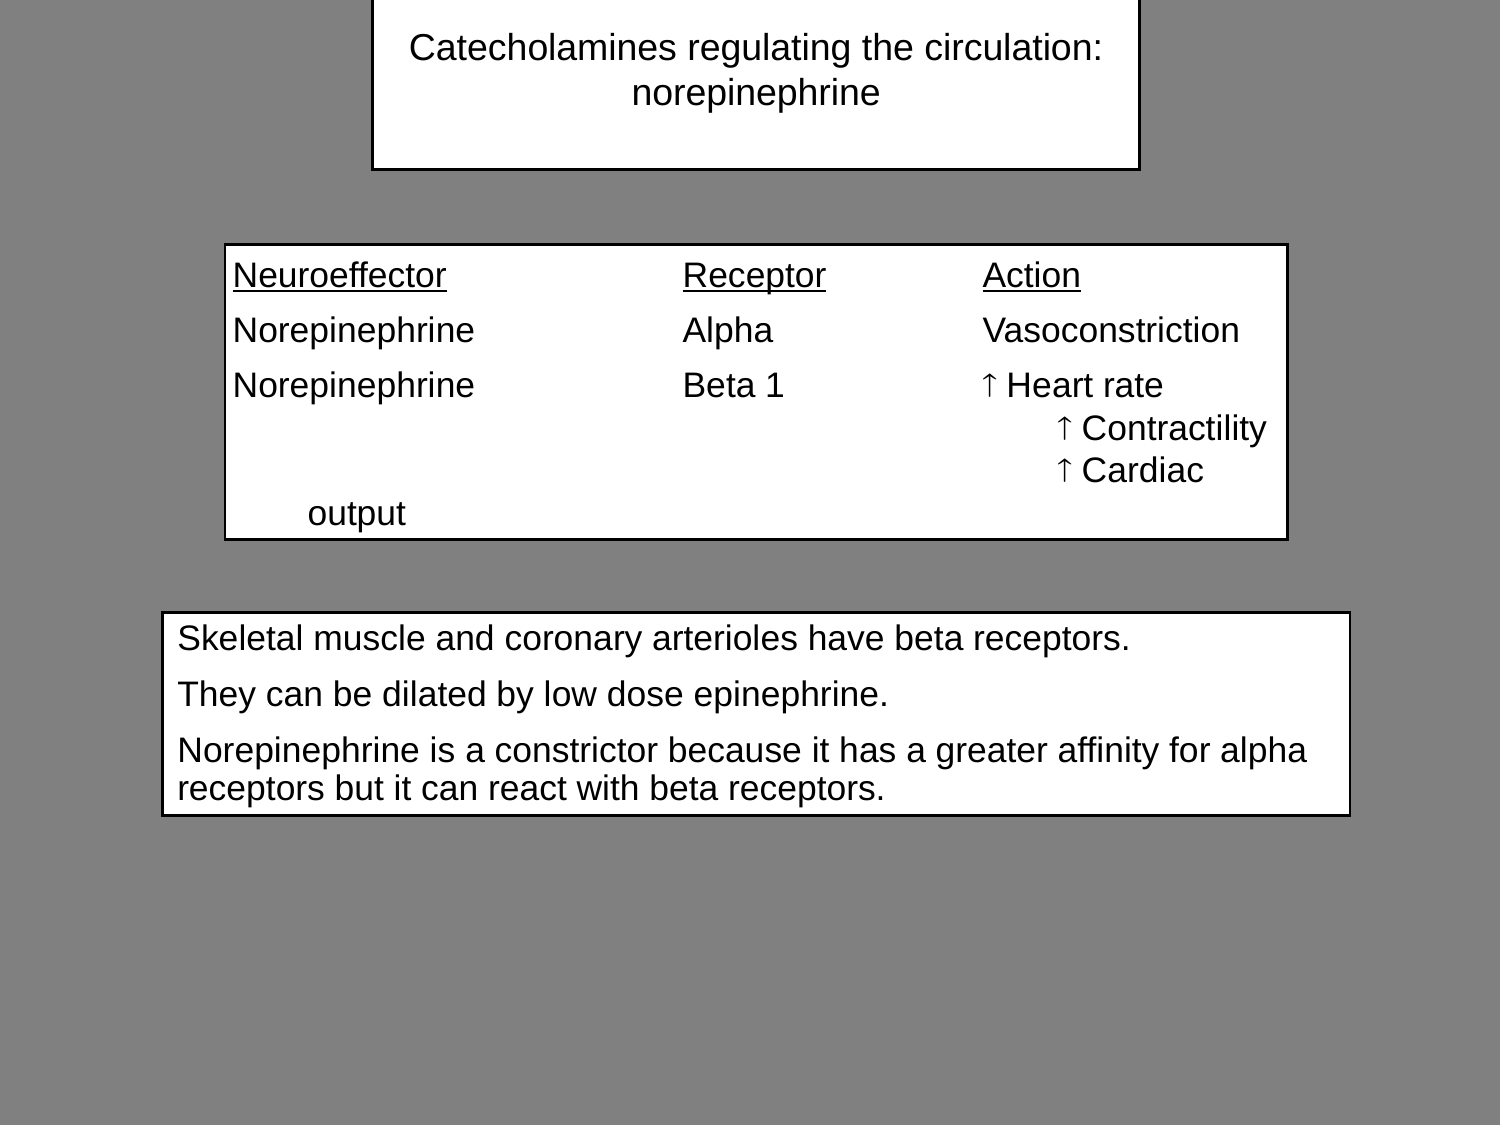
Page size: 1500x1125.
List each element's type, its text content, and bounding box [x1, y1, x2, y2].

text_box Skeletal muscle and coronary arterioles have beta receptors. They can be dilated by low dose epinephrine. Norepinephrine is a constrictor because it has a greater affinity for alpha receptors but it can react with beta receptors. [162, 612, 1350, 816]
title Catecholamines regulating the circulation: norepinephrine [371, 0, 1141, 171]
text_box Neuroeffector Receptor Action Norepinephrine Alpha Vasoconstriction Norepinephrine Beta 1  Heart rate  Contractility  Cardiac output [224, 244, 1288, 540]
